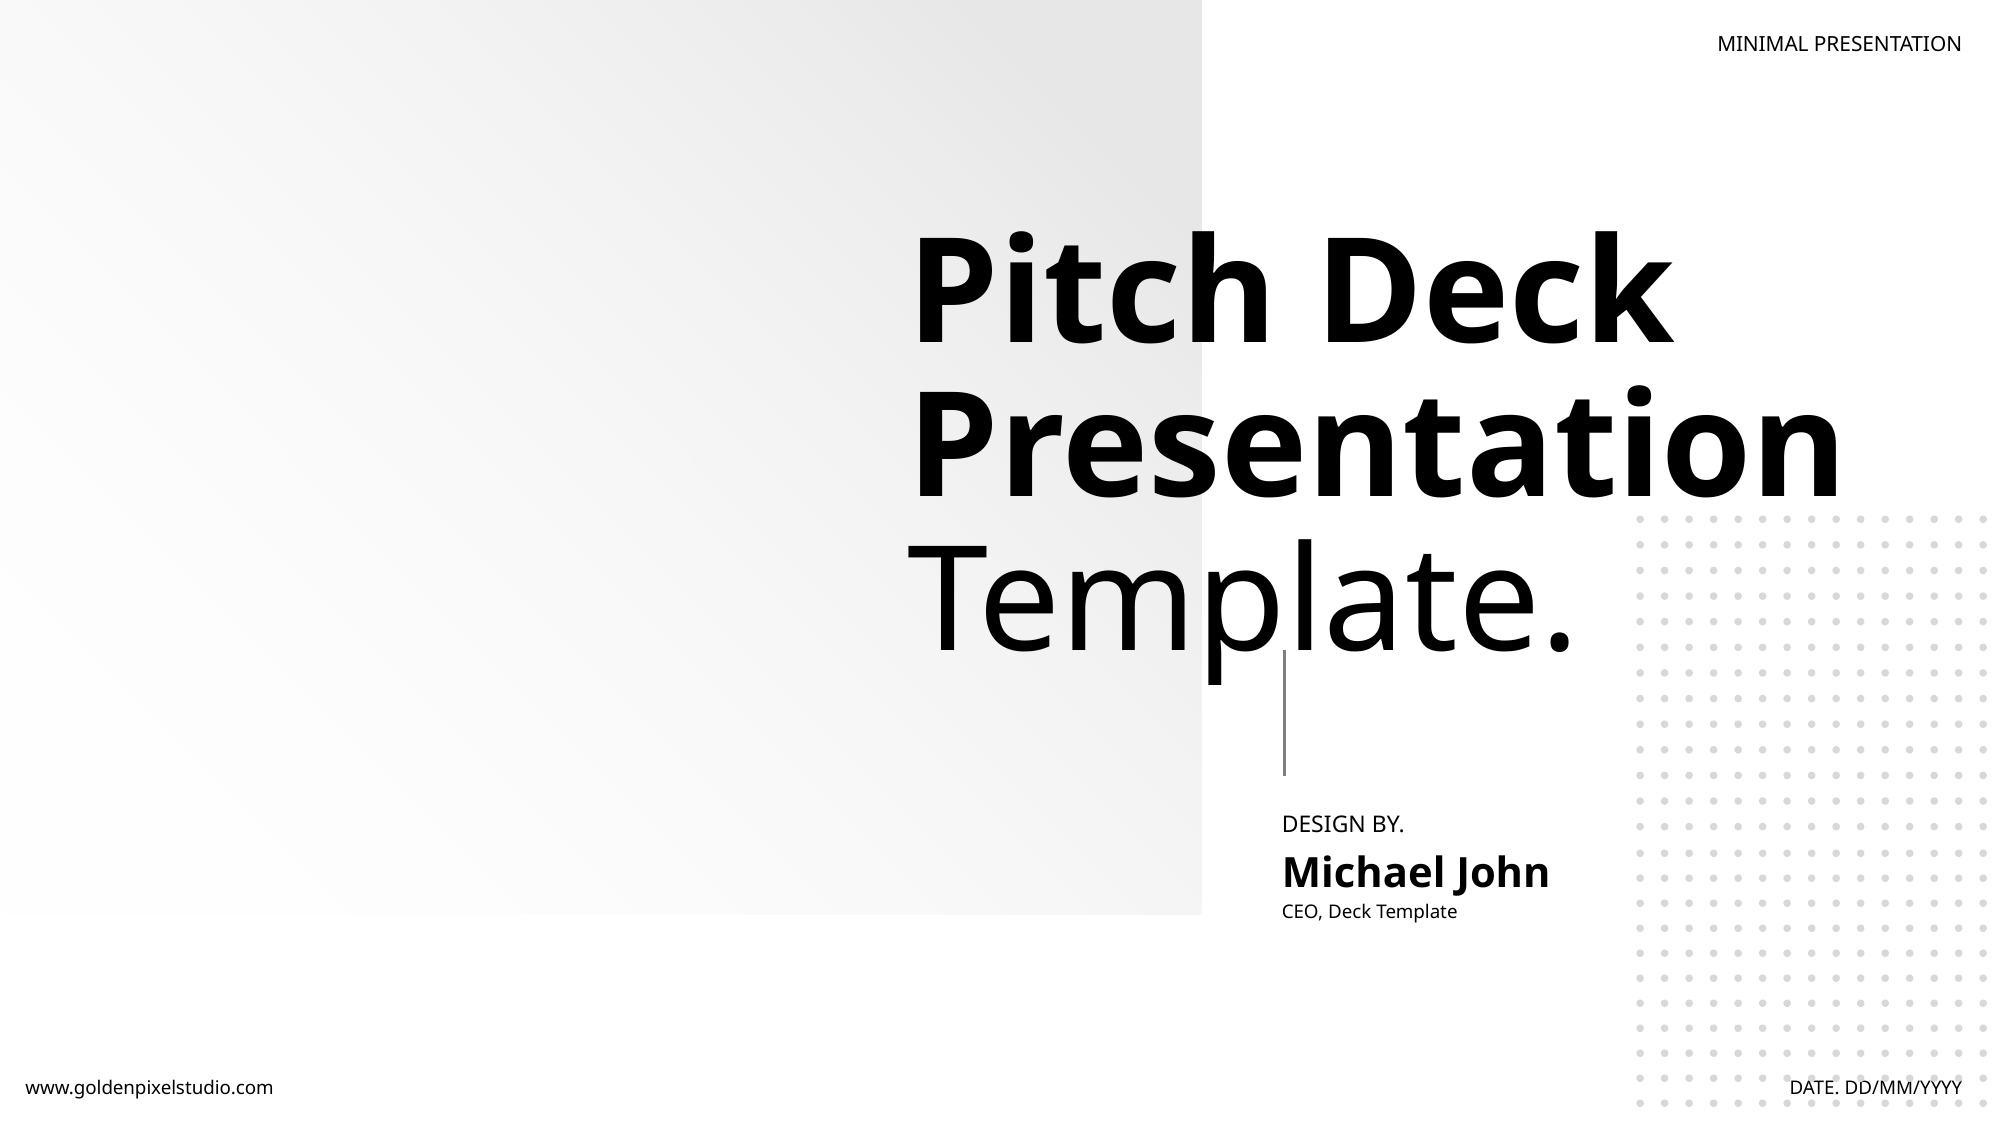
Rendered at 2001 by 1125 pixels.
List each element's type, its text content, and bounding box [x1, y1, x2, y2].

text_box CEO, Deck Template [1266, 889, 1631, 930]
text_box Michael John [1266, 838, 1631, 889]
text_box DESIGN BY. [1266, 805, 1583, 838]
text_box MINIMAL PRESENTATION [1565, 22, 1977, 63]
text_box www.goldenpixelstudio.com [10, 1065, 333, 1106]
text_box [1636, 515, 2000, 1108]
picture [0, 0, 1202, 915]
text_box Pitch Deck Presentation Template. [1205, 211, 1870, 689]
